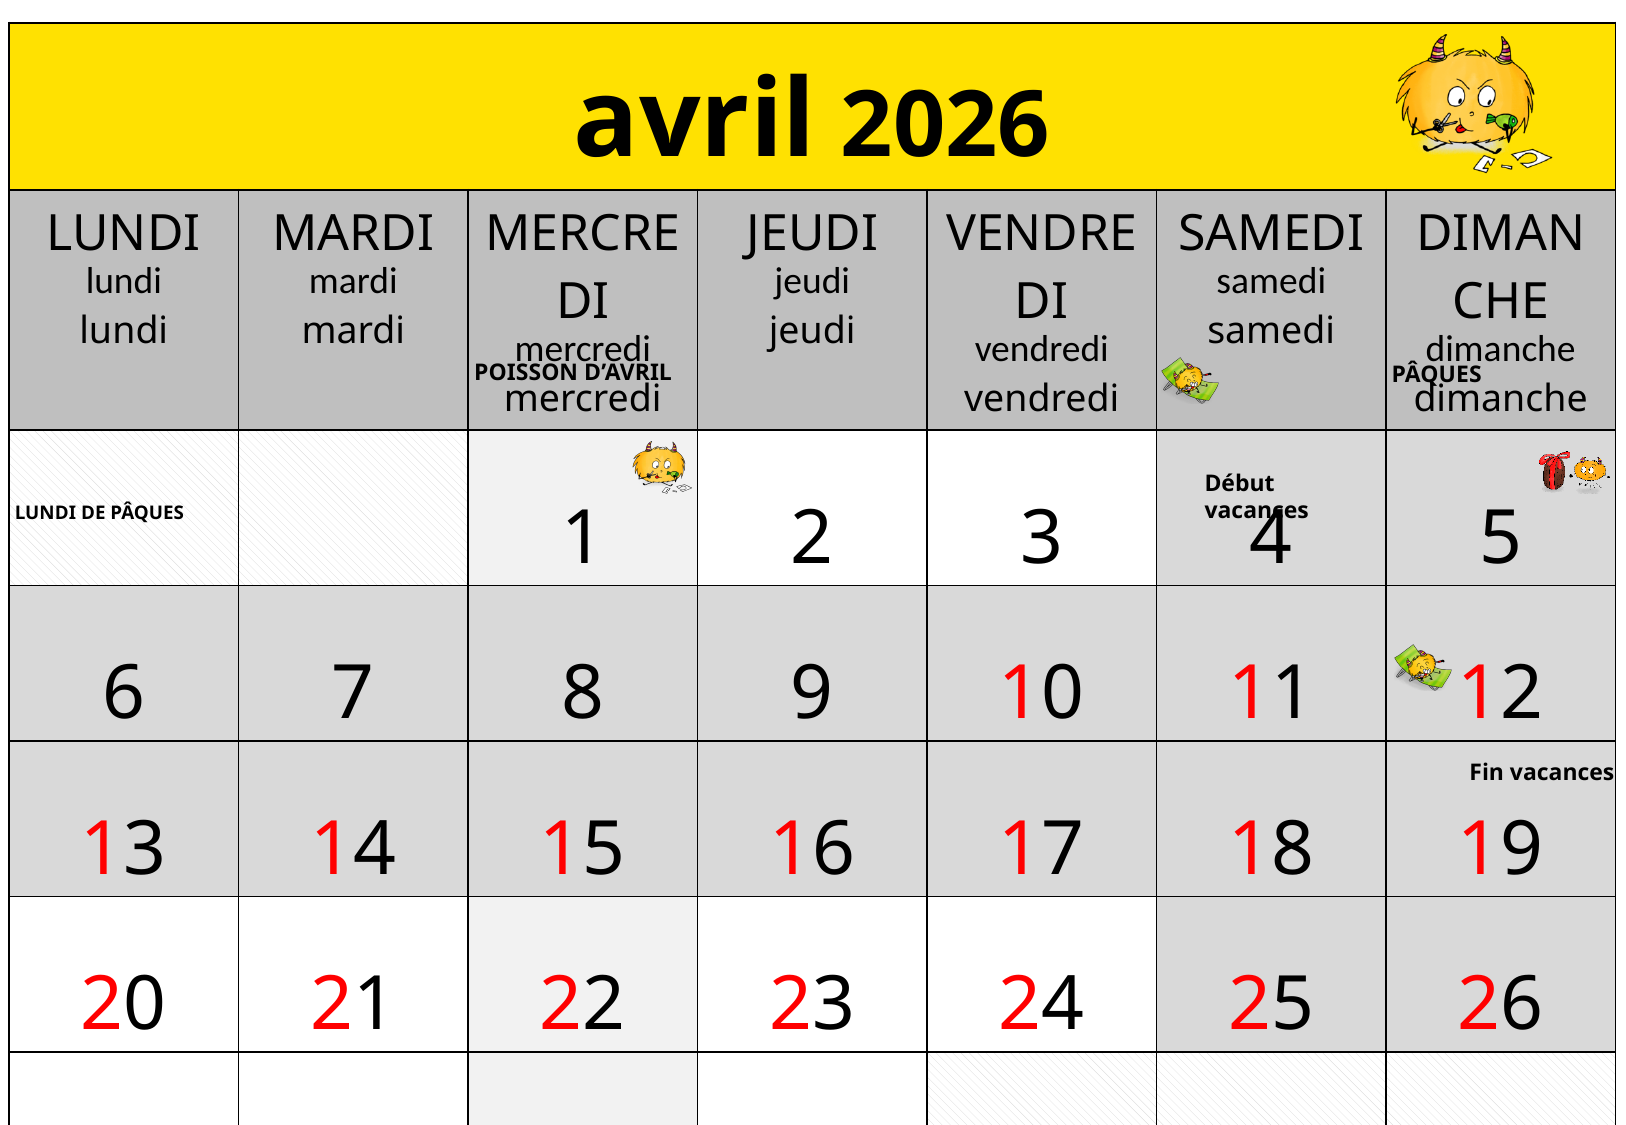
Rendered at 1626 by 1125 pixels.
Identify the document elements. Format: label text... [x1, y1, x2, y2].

table_cell DIMANCHE dimanche dimanche [1387, 191, 1615, 429]
table_cell 2 [698, 431, 926, 585]
table_cell 24 [928, 897, 1156, 1051]
table_cell [928, 1053, 1156, 1125]
table_cell 29 [469, 1053, 697, 1125]
picture [1394, 643, 1452, 691]
table_cell 30 [698, 1053, 926, 1125]
text_box PÂQUES [1376, 351, 1529, 395]
table_cell MERCREDI mercredi mercredi [469, 191, 697, 349]
text_box POISSON D’AVRIL [459, 349, 739, 393]
table_cell [1157, 1053, 1385, 1125]
table_cell 4 [1157, 431, 1385, 585]
table_cell 12 [1387, 586, 1615, 740]
table_cell 20 [10, 897, 238, 1051]
table_cell 27 [10, 1053, 238, 1125]
table_cell JEUDI jeudi jeudi [698, 191, 926, 429]
table_header avril 2026 [10, 24, 1615, 189]
table_cell 13 [10, 742, 238, 896]
table_cell VENDREDI vendredi vendredi [928, 191, 1156, 429]
table_cell 8 [469, 586, 697, 740]
table_cell 28 [239, 1053, 467, 1125]
picture [630, 440, 696, 495]
table_cell 1 [469, 431, 697, 585]
table_cell [1387, 1053, 1615, 1125]
picture [1389, 34, 1560, 174]
picture [1534, 448, 1612, 495]
text_box Début vacances [1189, 460, 1396, 531]
table_cell 22 [469, 897, 697, 1051]
table_cell [10, 431, 238, 585]
text_box Fin vacances [1454, 750, 1625, 793]
table_cell SAMEDI samedi samedi [1157, 191, 1385, 429]
table_cell 10 [928, 586, 1156, 740]
text_box LUNDI DE PÂQUES [0, 493, 224, 532]
table_cell 19 [1387, 742, 1615, 896]
table_cell 14 [239, 742, 467, 896]
table_cell [239, 431, 467, 585]
table_cell 7 [239, 586, 467, 740]
table_cell MERCREDI mercredi mercredi [469, 393, 697, 429]
table_cell 25 [1157, 897, 1385, 1051]
table_cell 17 [928, 742, 1156, 896]
table_cell 23 [698, 897, 926, 1051]
table_cell 3 [928, 431, 1156, 585]
table_cell LUNDI lundi lundi [10, 191, 238, 429]
table_cell 16 [698, 742, 926, 896]
table_cell 11 [1157, 586, 1385, 740]
picture [1160, 357, 1219, 404]
table_cell 9 [698, 586, 926, 740]
table_cell 21 [239, 897, 467, 1051]
table_cell 6 [10, 586, 238, 740]
table_cell 15 [469, 742, 697, 896]
table_cell 18 [1157, 742, 1385, 896]
table_cell 5 [1387, 431, 1615, 585]
table_cell MARDI mardi mardi [239, 191, 467, 429]
table_cell 26 [1387, 897, 1615, 1051]
